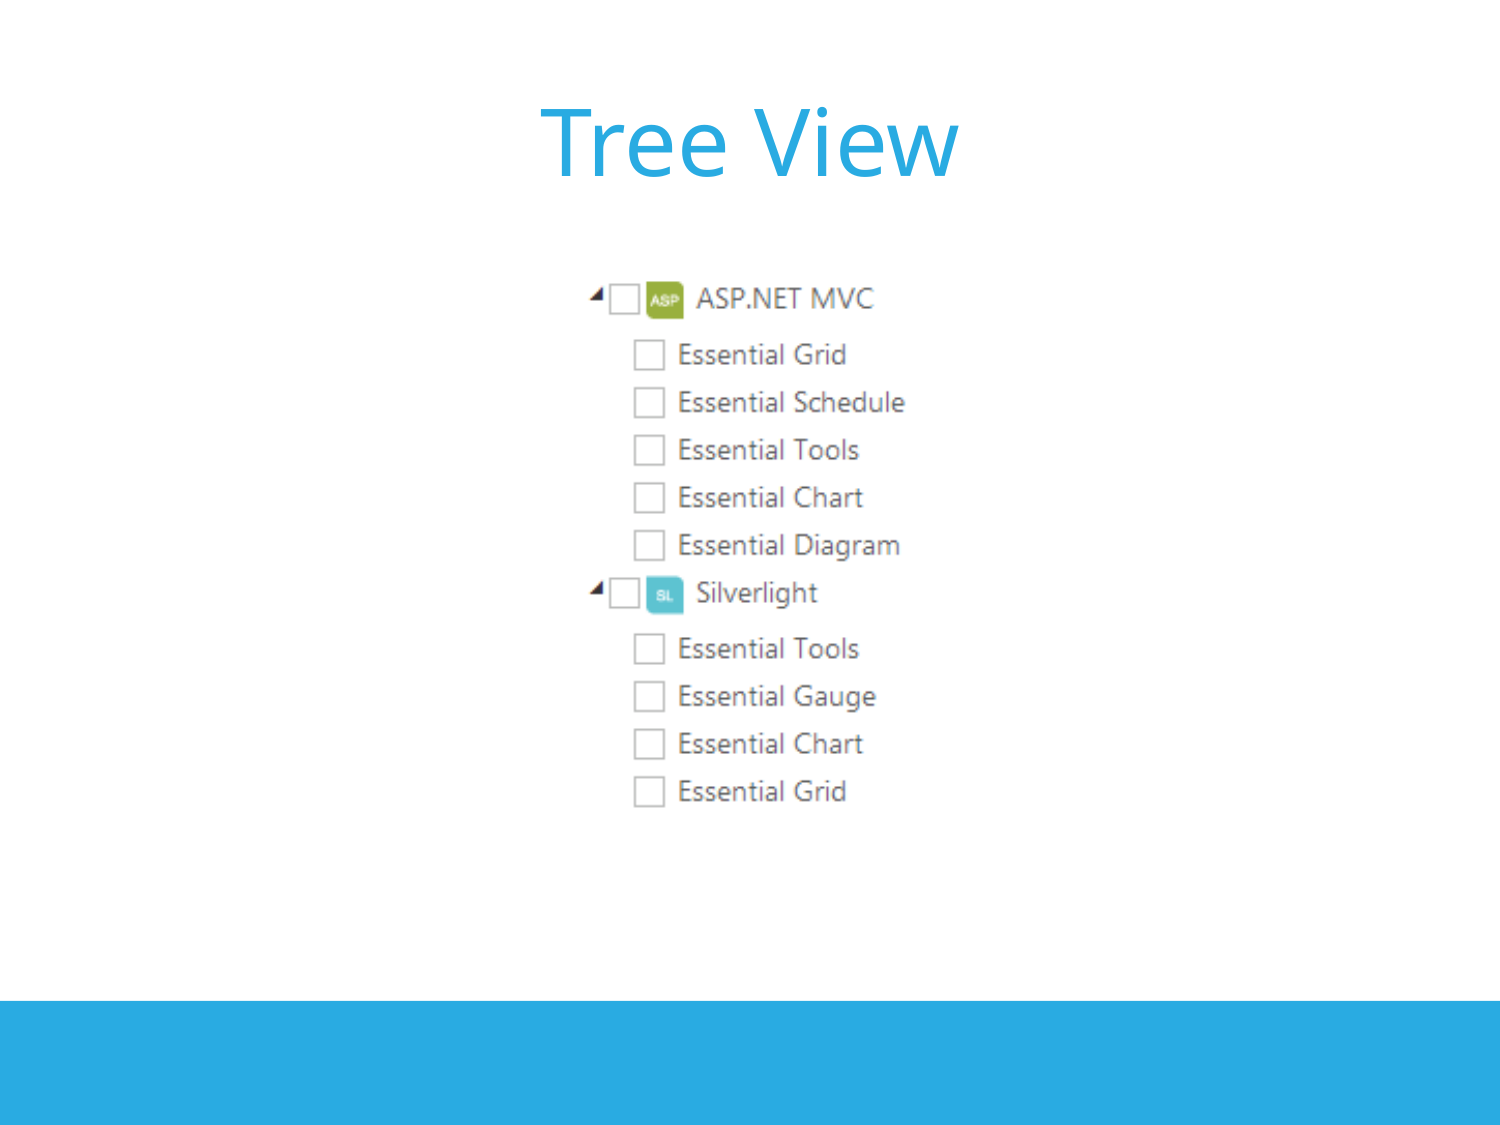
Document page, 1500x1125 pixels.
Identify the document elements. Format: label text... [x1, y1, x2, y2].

title Tree View [75, 45, 1425, 233]
text_box [0, 999, 1500, 1125]
picture [562, 249, 1007, 815]
